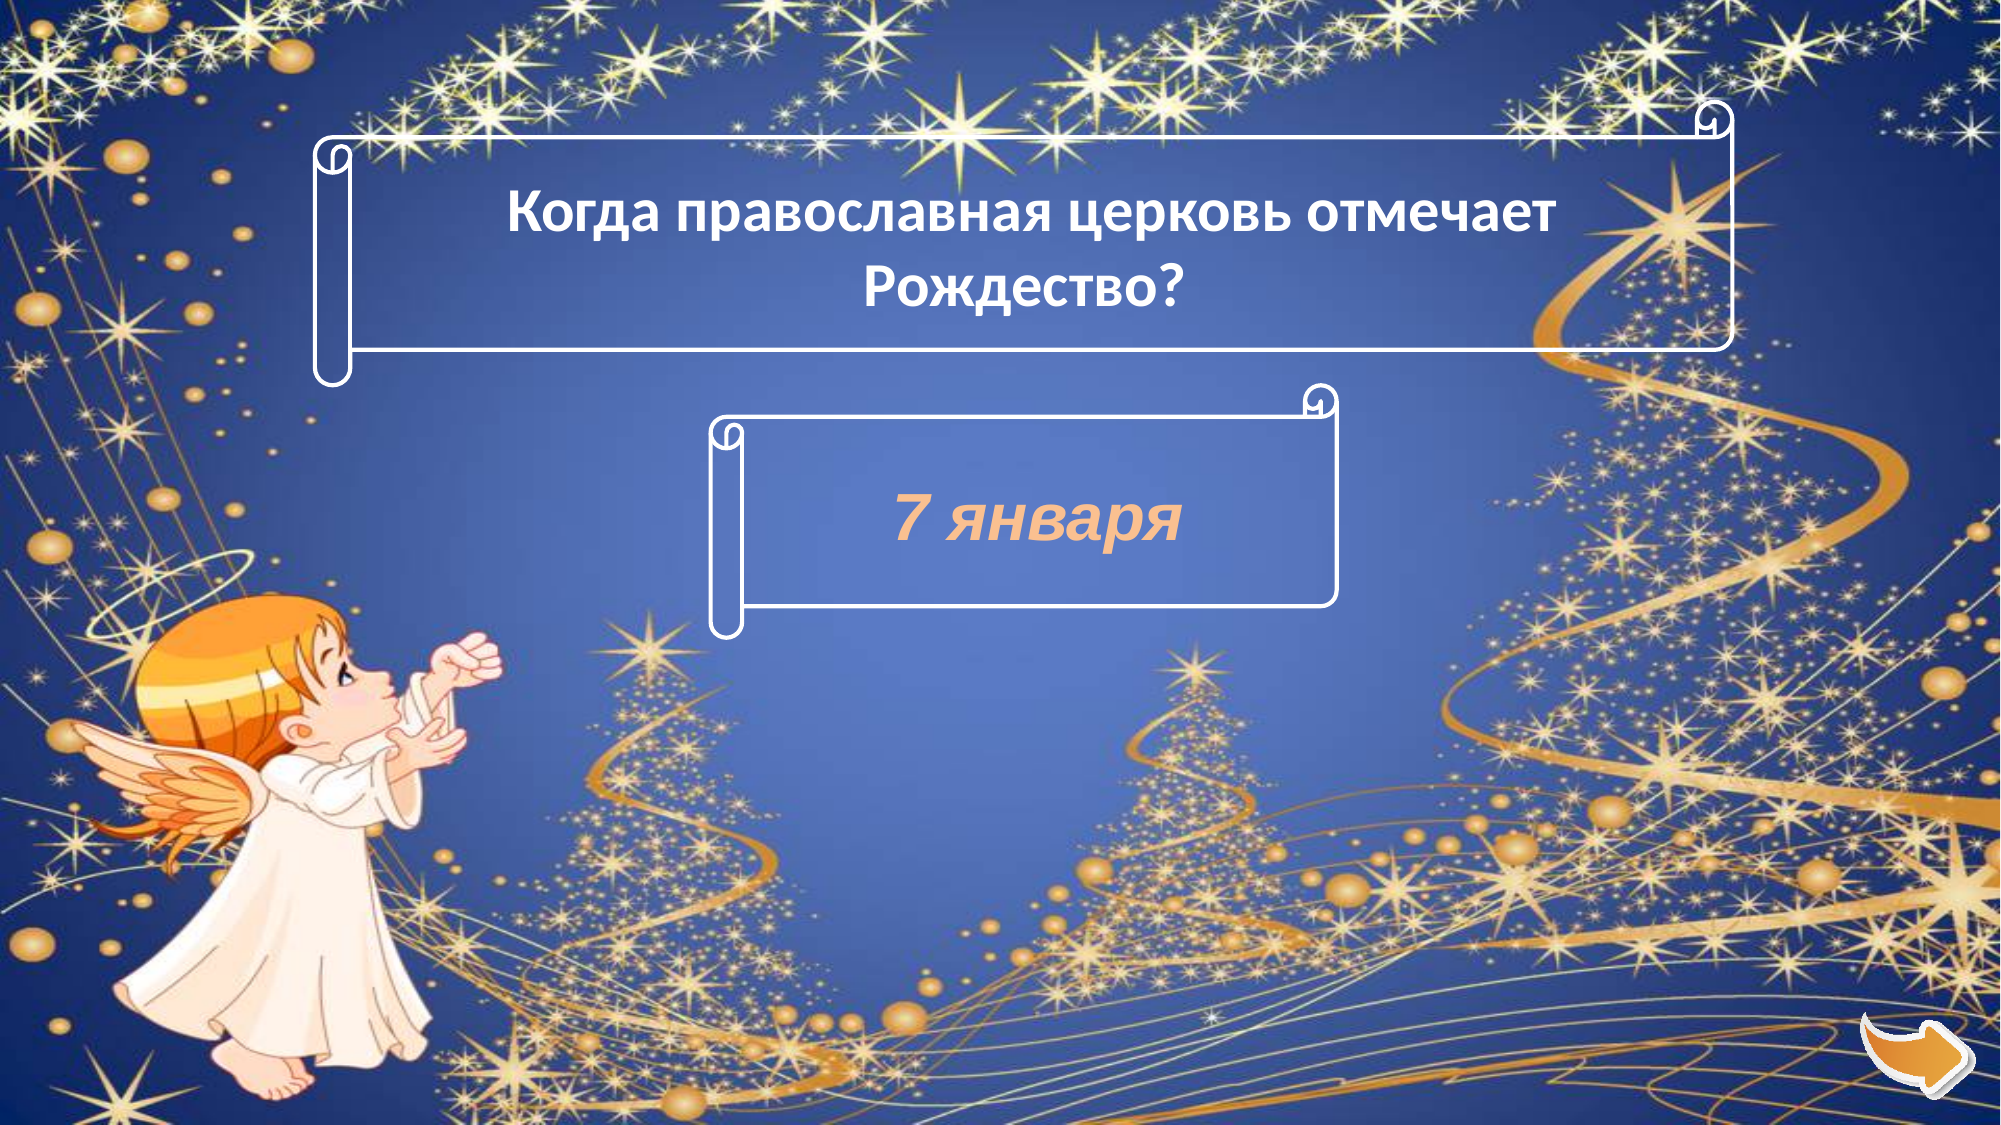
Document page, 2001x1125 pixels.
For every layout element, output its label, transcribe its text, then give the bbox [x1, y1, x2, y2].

text_box Когда православная церковь отмечает Рождество? [312, 99, 1735, 388]
picture [0, 0, 2001, 1125]
text_box 7 января [740, 466, 1337, 561]
text_box [708, 383, 1339, 640]
